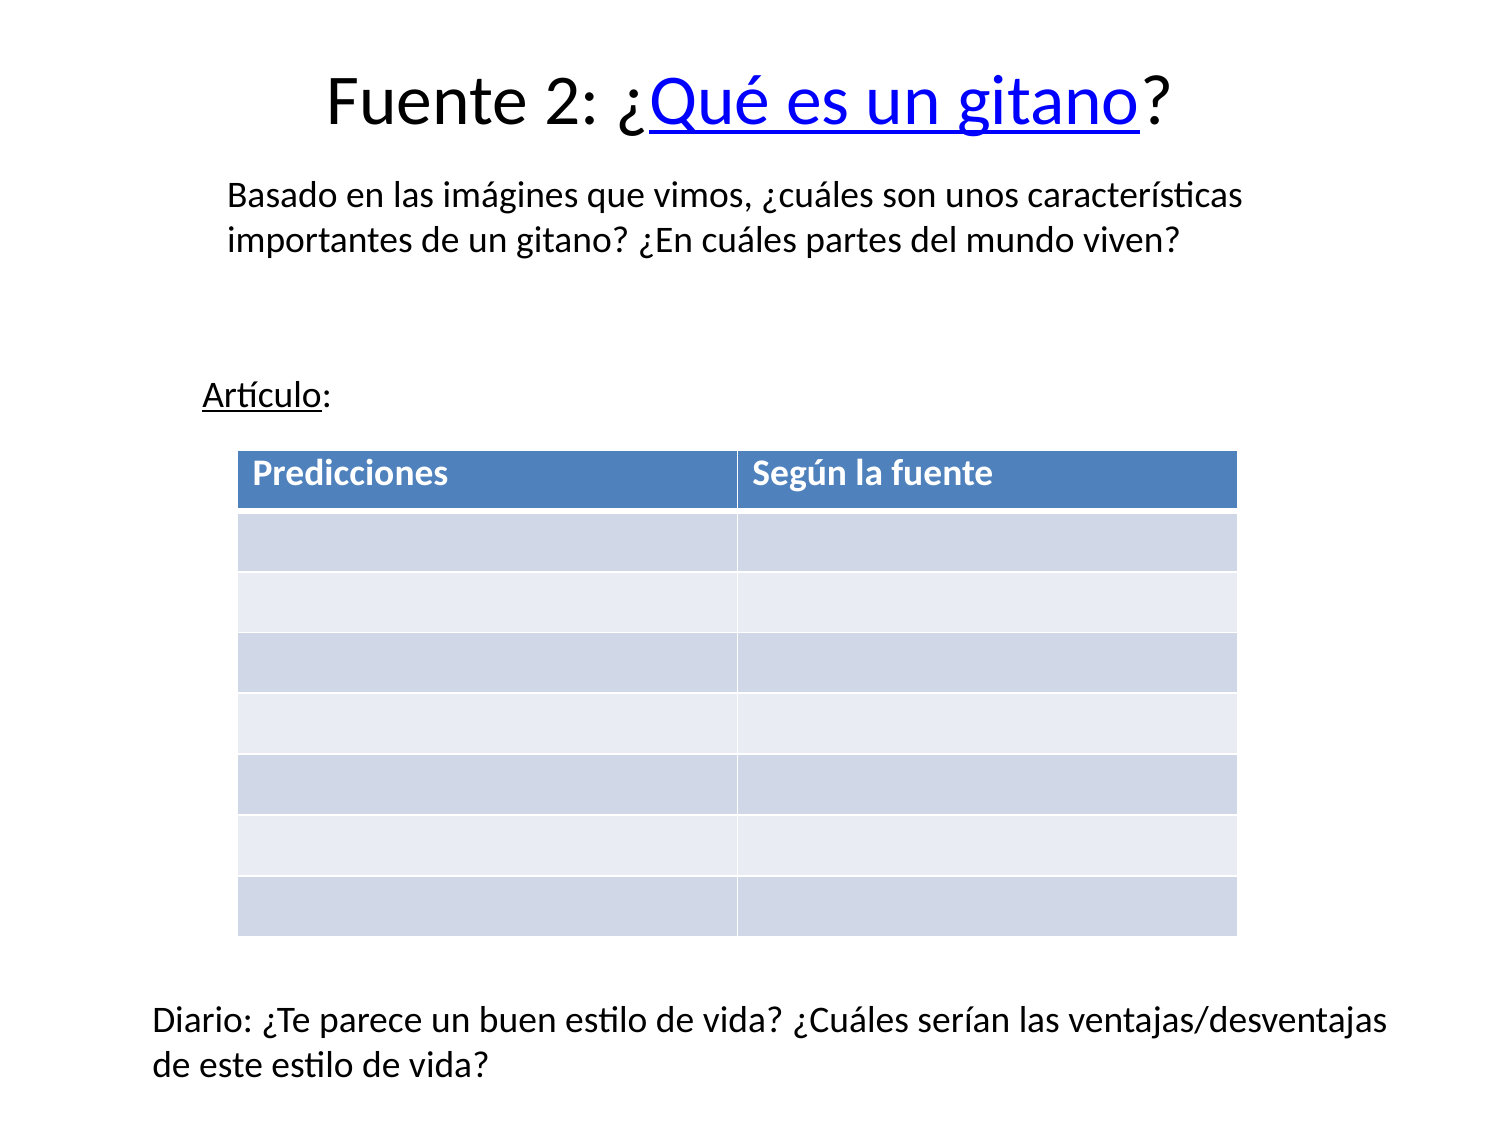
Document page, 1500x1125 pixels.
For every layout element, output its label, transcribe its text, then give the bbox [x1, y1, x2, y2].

table_cell [738, 573, 1237, 632]
table_cell [738, 514, 1237, 571]
table_header Según la fuente [738, 451, 1237, 508]
table_cell [238, 877, 737, 936]
text_box Basado en las imágines que vimos, ¿cuáles son unos características importantes de un gitano? ¿En cuáles partes del mundo viven? [212, 162, 1325, 268]
table_cell [238, 816, 737, 875]
table_cell [238, 514, 737, 571]
text_box Diario: ¿Te parece un buen estilo de vida? ¿Cuáles serían las ventajas/desventajas de este estilo de vida? [137, 987, 1450, 1093]
text_box Artículo: [187, 362, 1413, 423]
title Fuente 2: ¿Qué es un gitano? [75, 45, 1425, 233]
table_cell [738, 816, 1237, 875]
table_cell [238, 633, 737, 692]
table_cell [238, 694, 737, 753]
table_cell [738, 877, 1237, 936]
table_cell [738, 755, 1237, 814]
table_cell [738, 694, 1237, 753]
table_cell [238, 755, 737, 814]
table_cell [738, 633, 1237, 692]
table_cell [238, 573, 737, 632]
table_header Predicciones [238, 451, 737, 508]
